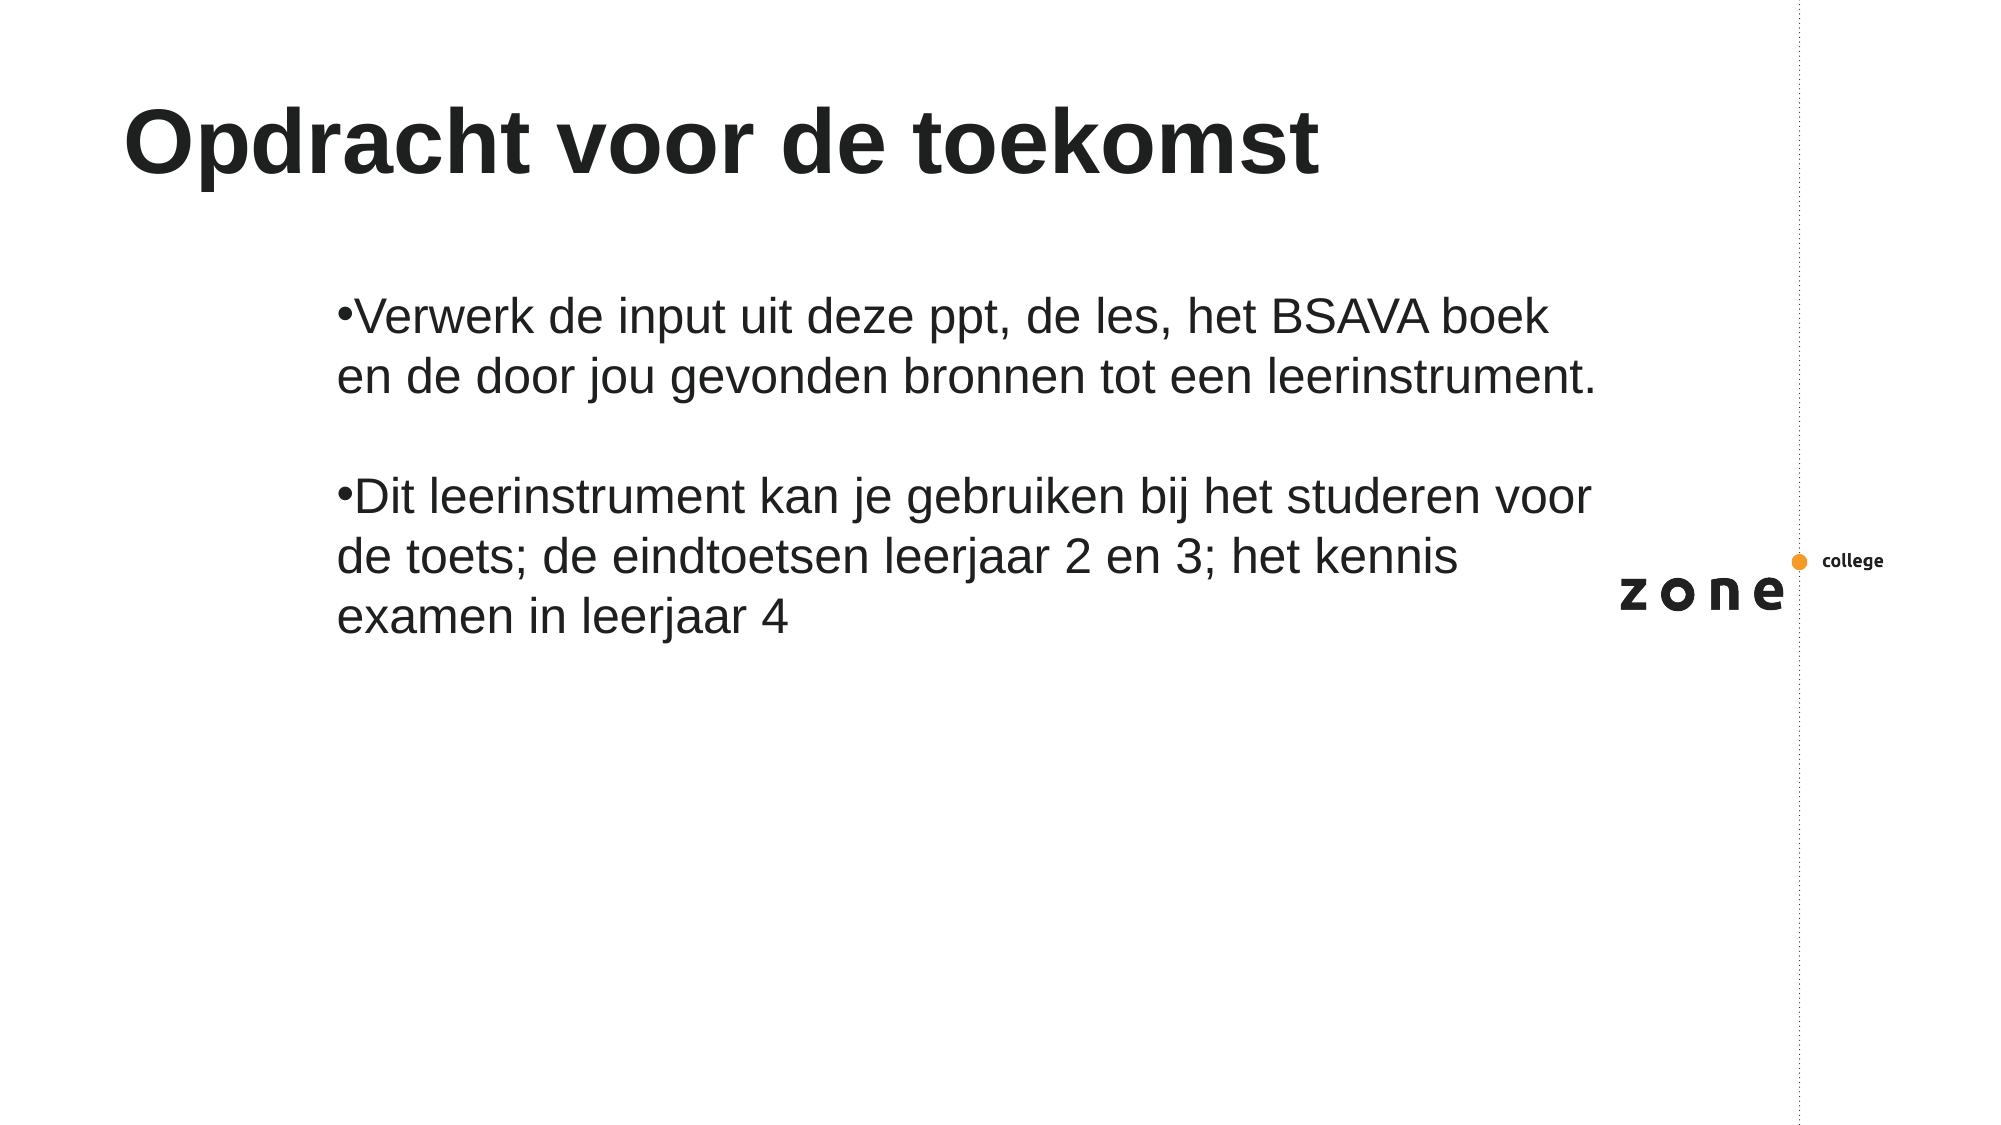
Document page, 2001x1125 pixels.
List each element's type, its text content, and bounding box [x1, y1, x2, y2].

list Verwerk de input uit deze ppt, de les, het BSAVA boek en de door jou gevonden bronnen tot een leerinstrument. Dit leerinstrument kan je gebruiken bij het studeren voor de toets; de eindtoetsen leerjaar 2 en 3; het kennis examen in leerjaar 4 [336, 283, 1607, 998]
picture [1596, 0, 2001, 1125]
title Opdracht voor de toekomst [124, 94, 1607, 272]
